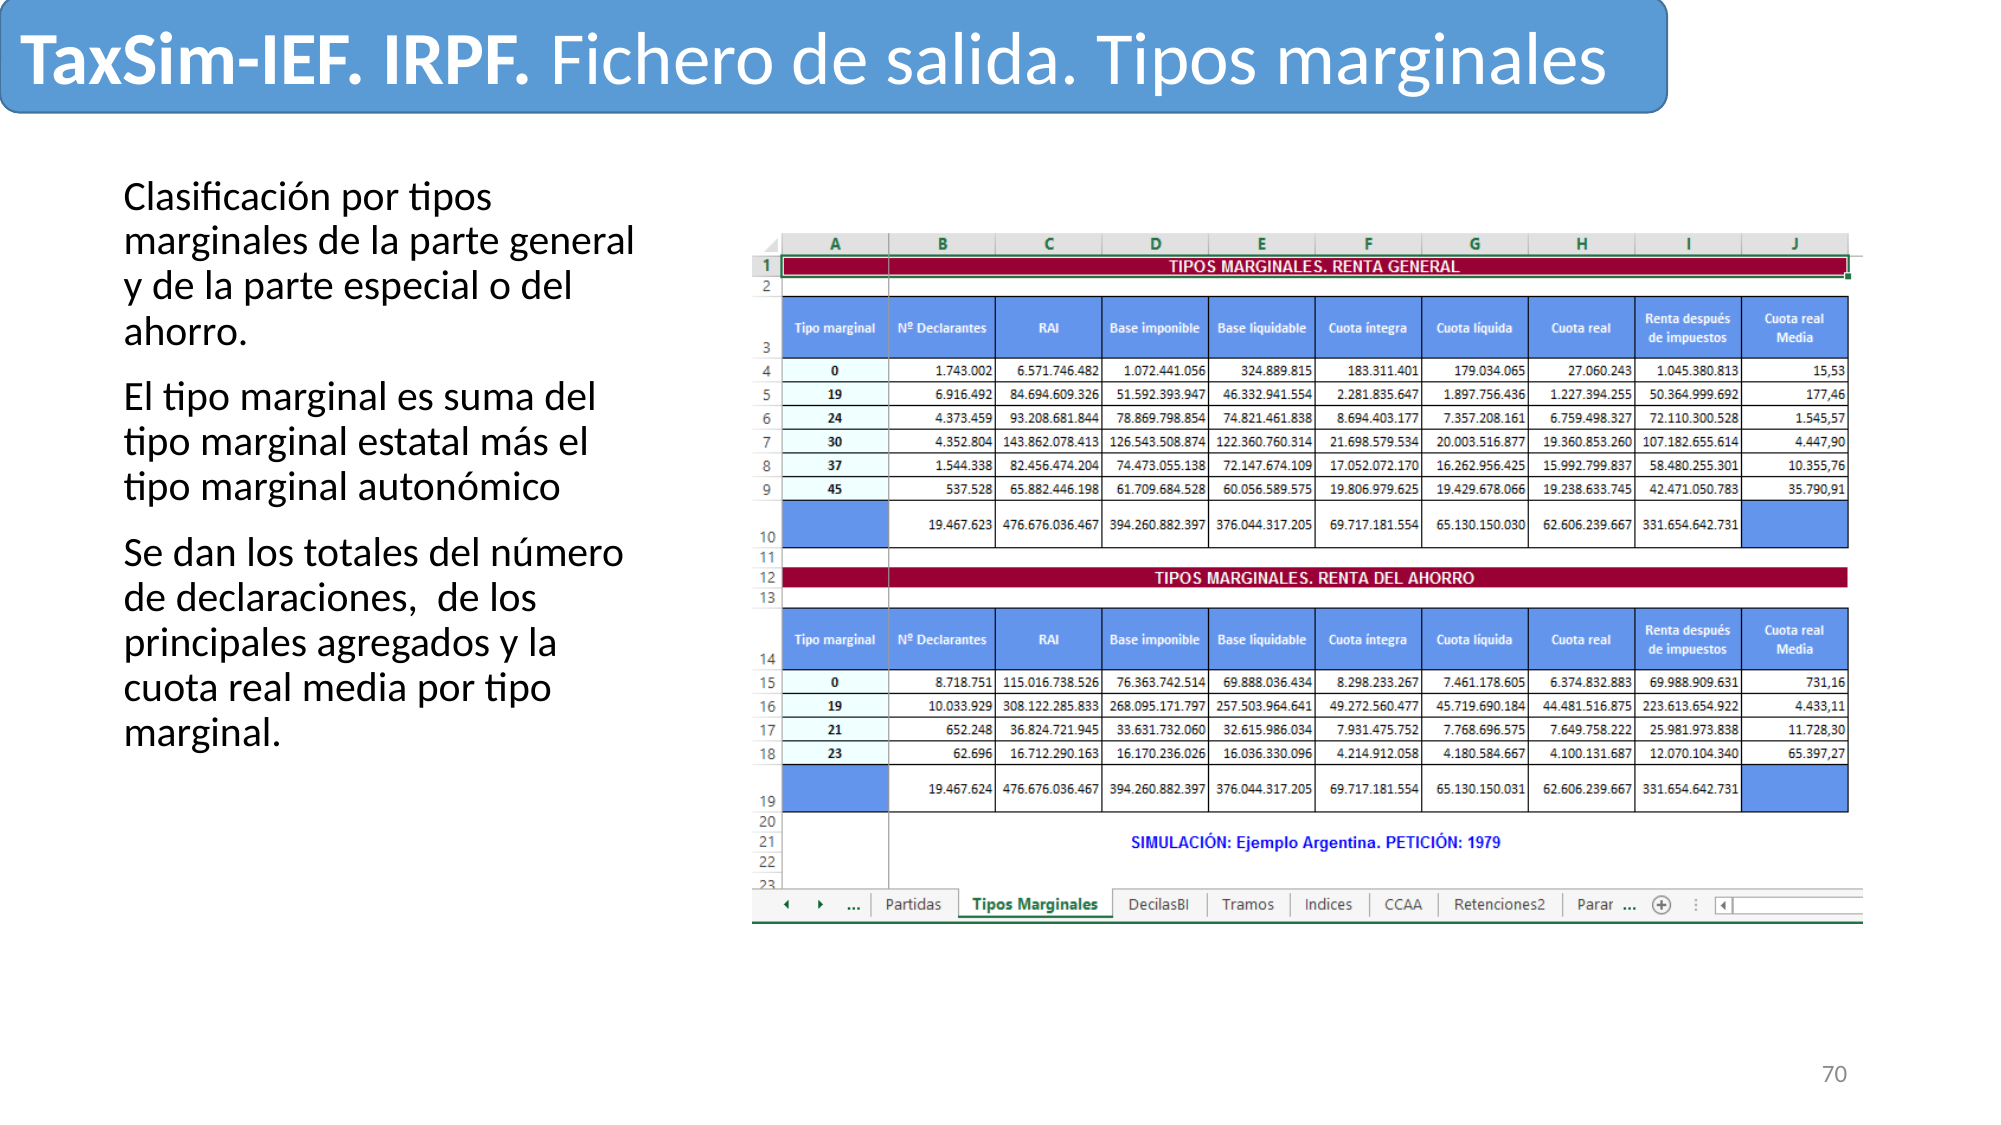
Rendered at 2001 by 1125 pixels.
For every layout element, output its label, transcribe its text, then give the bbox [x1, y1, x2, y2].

picture [752, 232, 1863, 924]
list Clasificación por tipos marginales de la parte general y de la parte especial o del ahorro. El tipo marginal es suma del tipo marginal estatal más el tipo marginal autonómico Se dan los totales del número de declaraciones, de los principales agregados y la cuota real media por tipo marginal. [108, 166, 675, 881]
slide_number 70 [1412, 1042, 1863, 1103]
text_box TaxSim-IEF. IRPF. Fichero de salida. Tipos marginales [0, 0, 1669, 114]
